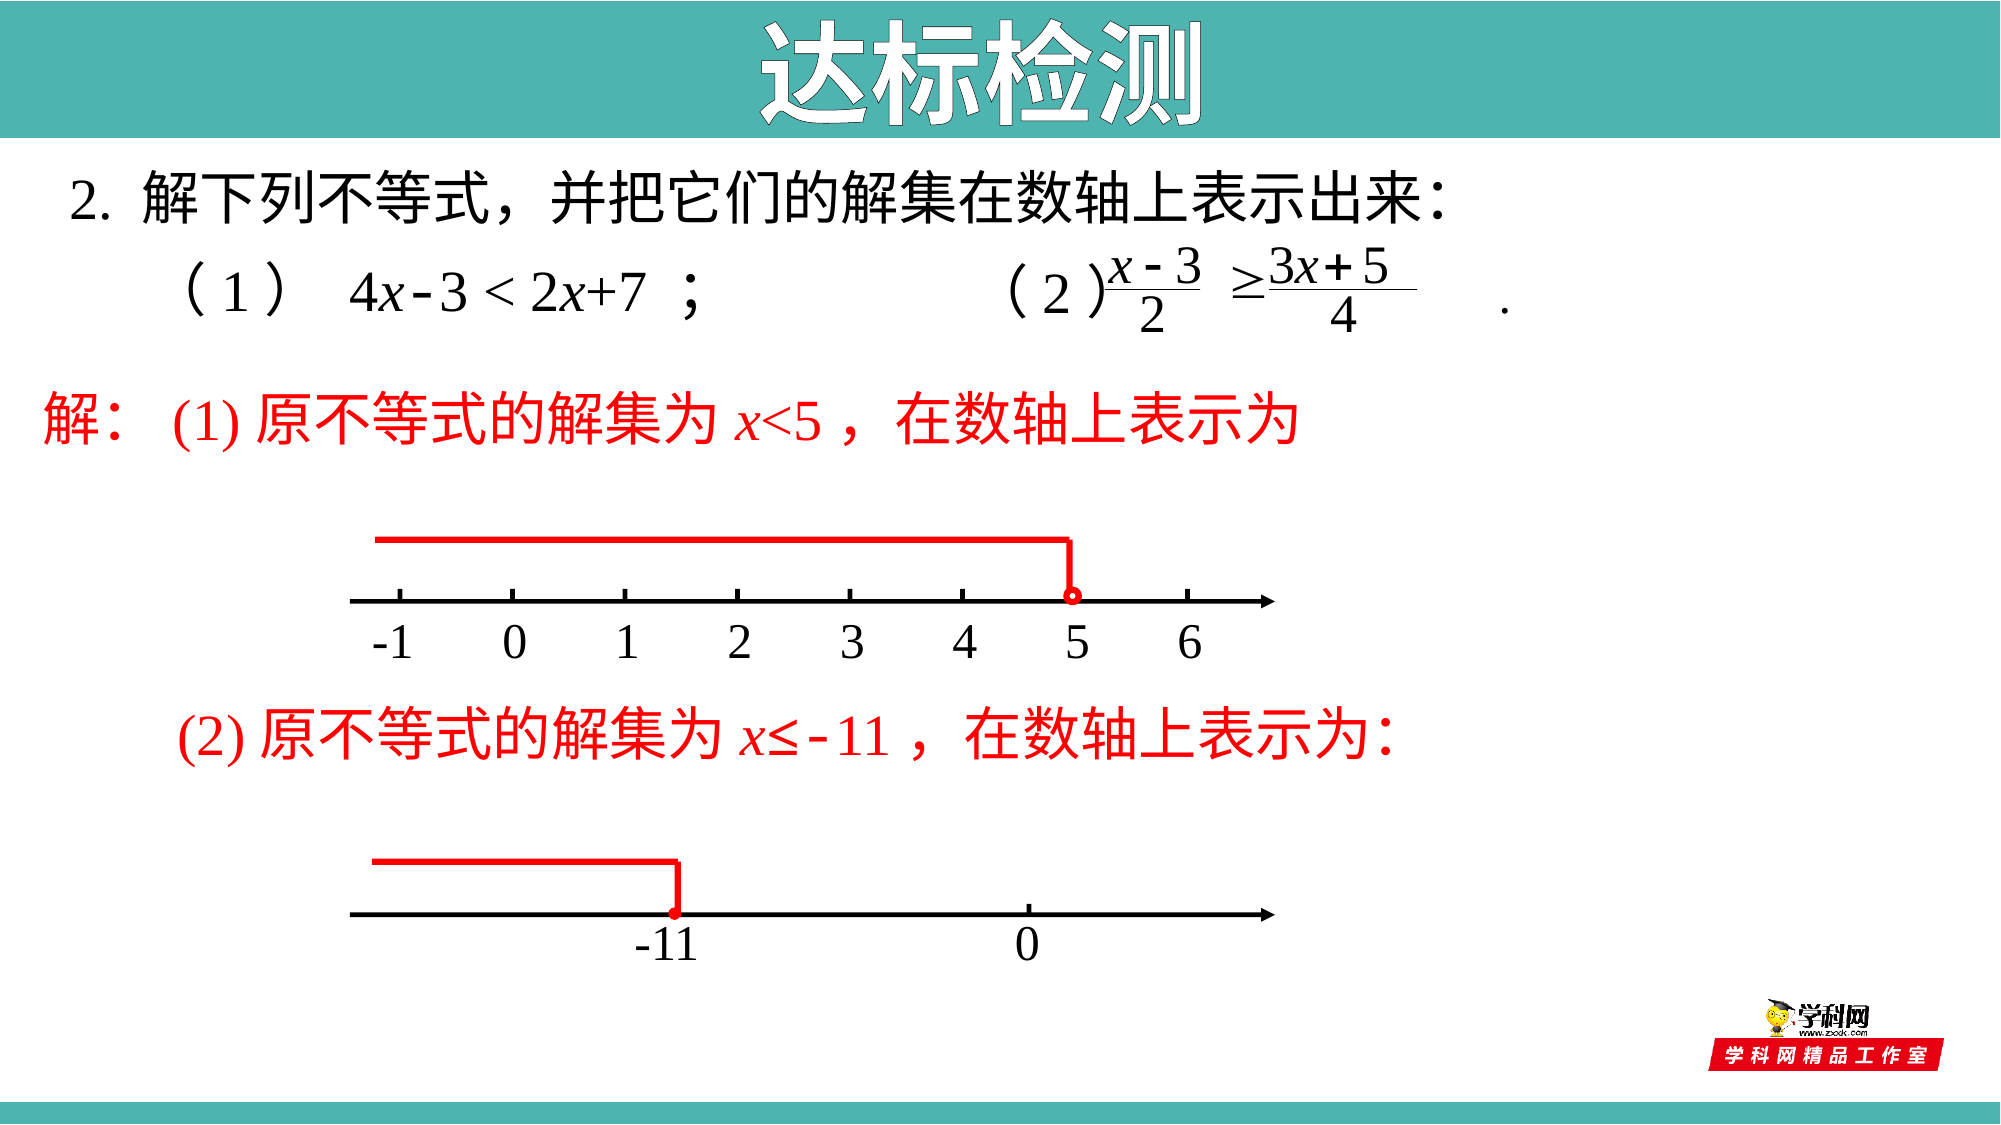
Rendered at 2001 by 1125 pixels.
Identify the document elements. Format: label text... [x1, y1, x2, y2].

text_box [54, 238, 2000, 339]
text_box 达标检测 [742, 0, 1223, 146]
text_box (2)原不等式的解集为x≤-11，在数轴上表示为： [87, 675, 1445, 775]
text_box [349, 861, 1275, 979]
picture [0, 1, 2001, 1124]
text_box 解：(1)原不等式的解集为x<5，在数轴上表示为 [27, 360, 1318, 459]
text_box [349, 539, 1275, 677]
text_box 2. 解下列不等式，并把它们的解集在数轴上表示出来： [54, 146, 1609, 238]
